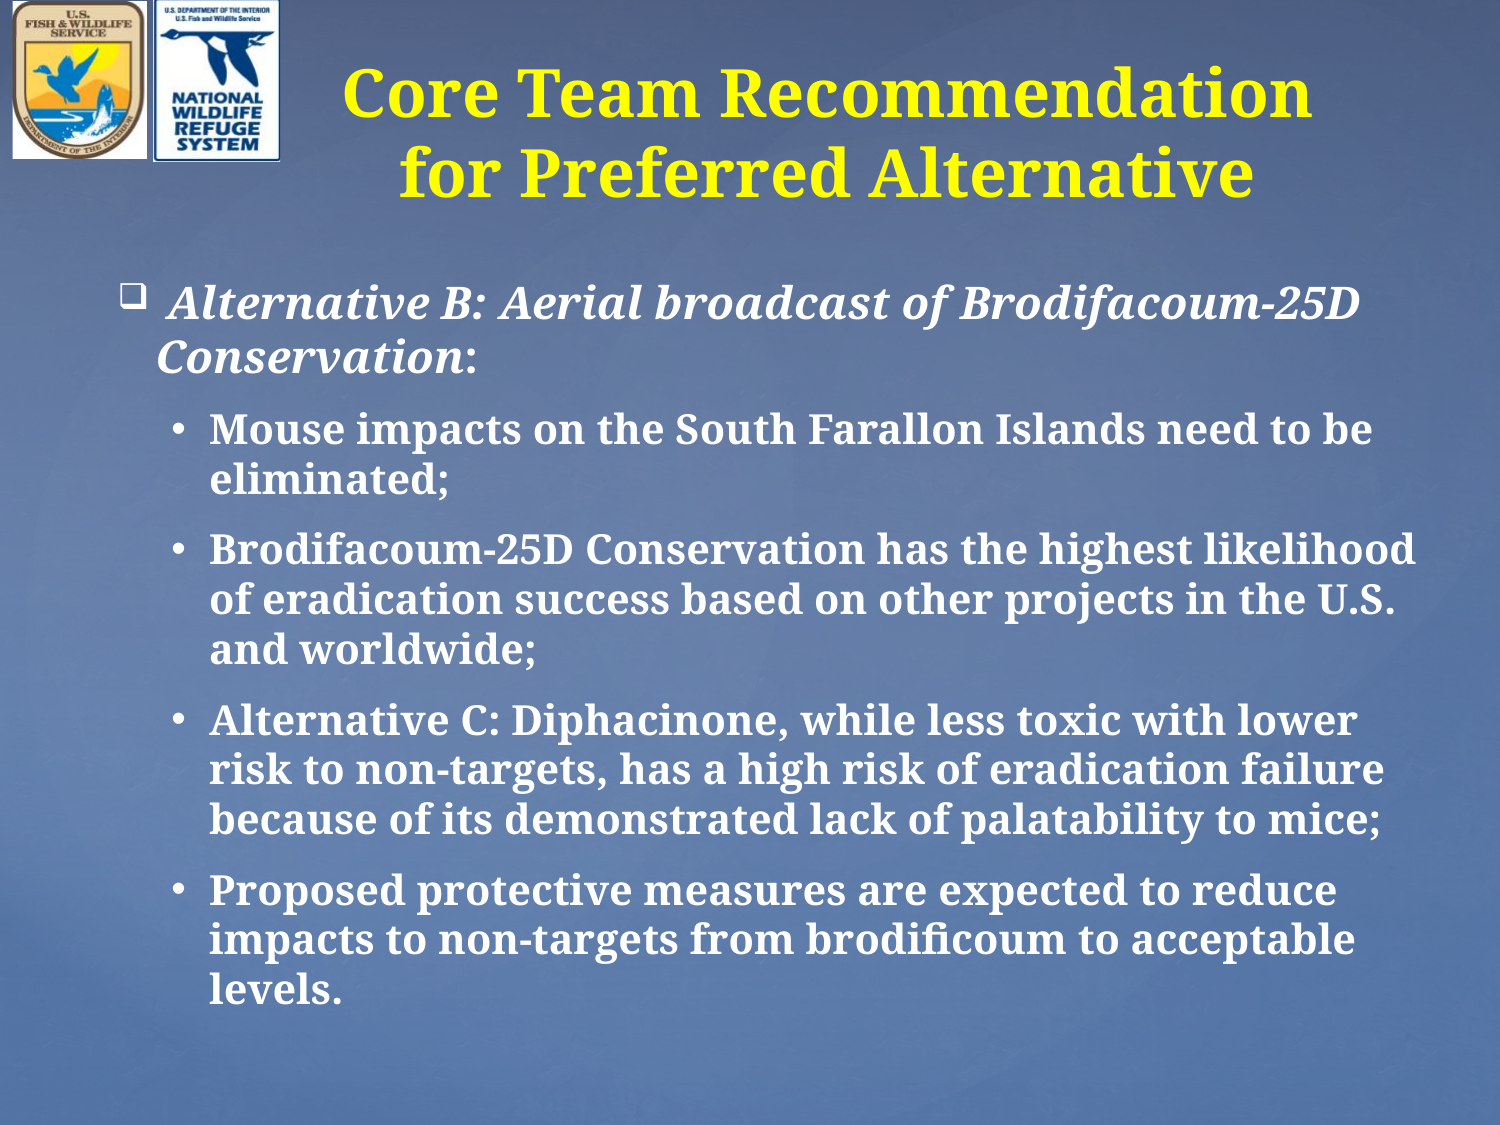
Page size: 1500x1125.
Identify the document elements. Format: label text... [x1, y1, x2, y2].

picture [152, 0, 281, 163]
title Core Team Recommendation for Preferred Alternative [318, 87, 1338, 218]
list Alternative B: Aerial broadcast of Brodifacoum-25D Conservation: Mouse impacts on the South Farallon Islands need to be eliminated; Brodifacoum-25D Conservation has the highest likelihood of eradication success based on other projects in the U.S. and worldwide; Alternative C: Diphacinone, while less toxic with lower risk to non-targets, has a high risk of eradication failure because of its demonstrated lack of palatability to mice; Proposed protective measures are expected to reduce impacts to non-targets from brodificoum to acceptable levels. [99, 262, 1450, 1025]
picture [11, 1, 148, 160]
